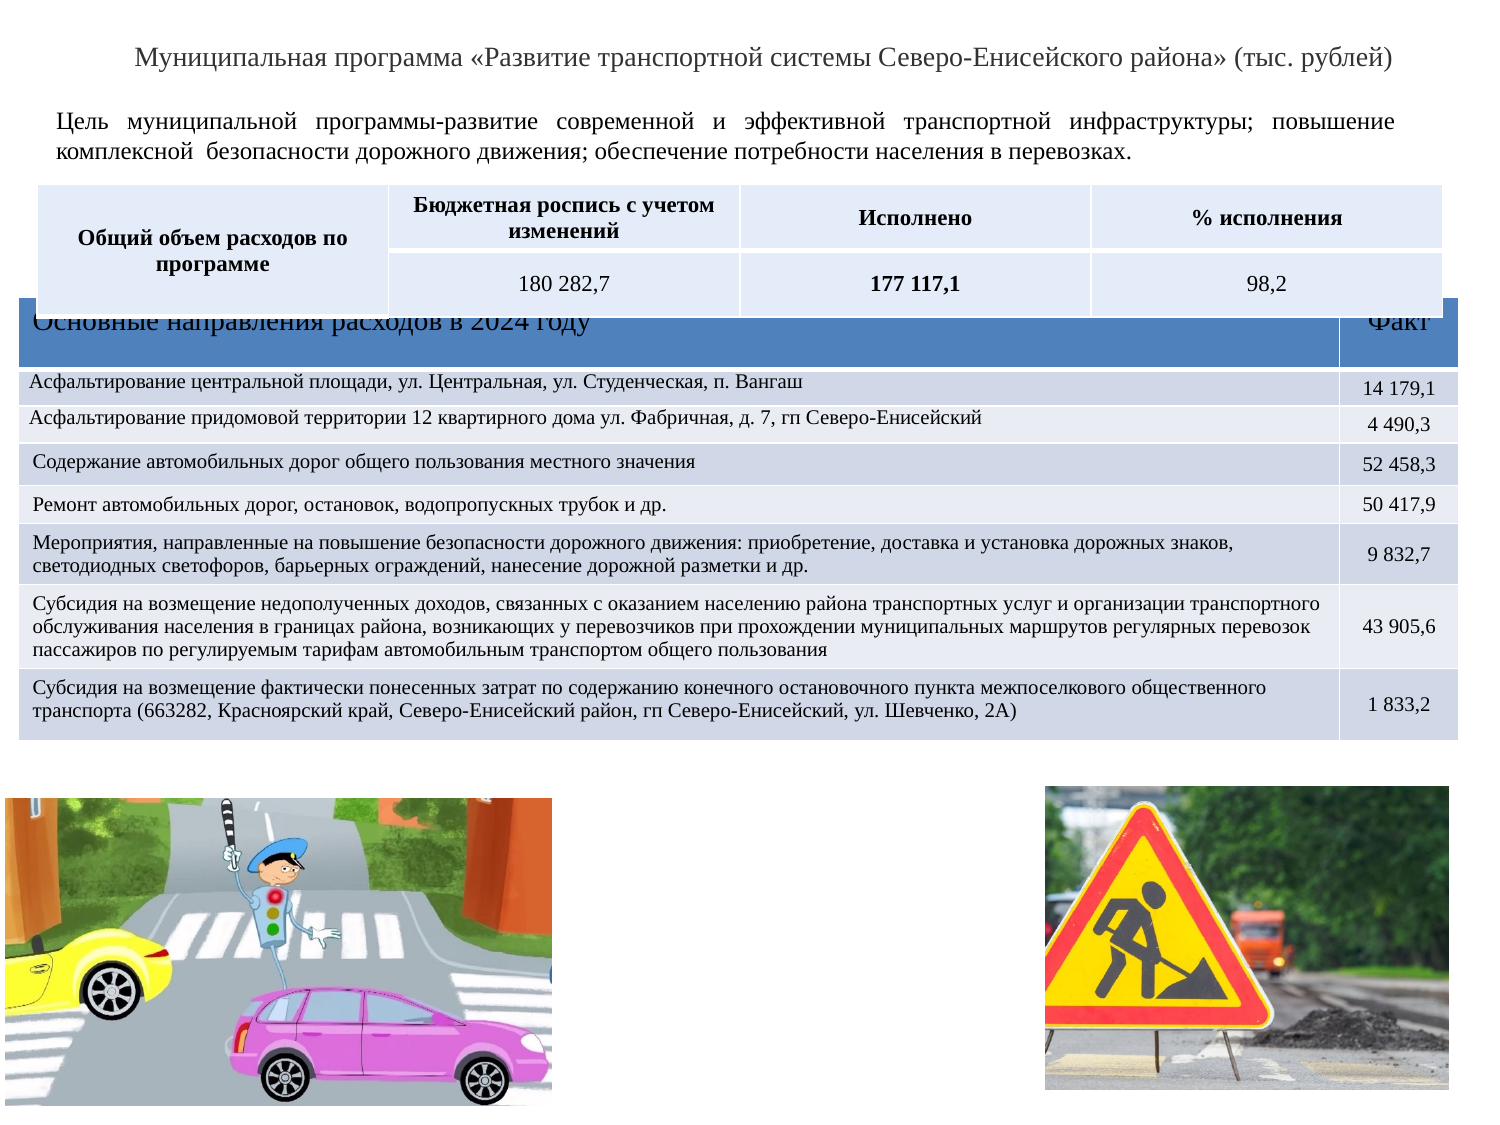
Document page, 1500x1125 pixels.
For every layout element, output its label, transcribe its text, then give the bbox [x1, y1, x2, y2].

table_cell 52 458,3 [1340, 444, 1458, 485]
title Муниципальная программа «Развитие транспортной системы Северо-Енисейского района» (тыс. рублей) [61, 19, 1412, 95]
picture [1045, 786, 1450, 1090]
table_cell Ремонт автомобильных дорог, остановок, водопропускных трубок и др. [19, 486, 1339, 523]
table_cell 177 117,1 [741, 253, 1090, 316]
table_cell Мероприятия, направленные на повышение безопасности дорожного движения: приобретение, доставка и установка дорожных знаков, светодиодных светофоров, барьерных ограждений, нанесение дорожной разметки и др. [19, 524, 1339, 584]
table_cell 9 832,7 [1340, 524, 1458, 584]
table_cell 1 833,2 [1340, 669, 1458, 740]
table_cell 50 417,9 [1340, 486, 1458, 523]
table_cell Асфальтирование центральной площади, ул. Центральная, ул. Студенческая, п. Вангаш [19, 372, 1339, 405]
table_header Бюджетная роспись с учетом изменений [389, 185, 739, 248]
table_cell 180 282,7 [389, 253, 739, 316]
table_cell Асфальтирование придомовой территории 12 квартирного дома ул. Фабричная, д. 7, гп Северо-Енисейский [19, 407, 1339, 442]
table_header Факт [1340, 298, 1458, 367]
table_cell 43 905,6 [1340, 585, 1458, 668]
table_cell Субсидия на возмещение недополученных доходов, связанных с оказанием населению района транспортных услуг и организации транспортного обслуживания населения в границах района, возникающих у перевозчиков при прохождении муниципальных маршрутов регулярных перевозок пассажиров по регулируемым тарифам автомобильным транспортом общего пользования [19, 585, 1339, 668]
table_cell 98,2 [1092, 253, 1442, 316]
text_box Цель муниципальной программы-развитие современной и эффективной транспортной инфраструктуры; повышение комплексной безопасности дорожного движения; обеспечение потребности населения в перевозках. [41, 97, 1412, 173]
table_cell 14 179,1 [1340, 372, 1458, 405]
table_cell 4 490,3 [1340, 407, 1458, 442]
table_cell Субсидия на возмещение фактически понесенных затрат по содержанию конечного остановочного пункта межпоселкового общественного транспорта (663282, Красноярский край, Северо-Енисейский район, гп Северо-Енисейский, ул. Шевченко, 2А) [19, 669, 1339, 740]
table_cell Содержание автомобильных дорог общего пользования местного значения [19, 444, 1339, 485]
table_header Общий объем расходов по программе [38, 185, 388, 314]
table_header Основные направления расходов в 2024 году [19, 298, 1339, 367]
picture [5, 798, 553, 1107]
table_header % исполнения [1092, 185, 1442, 248]
table_header Исполнено [741, 185, 1090, 248]
